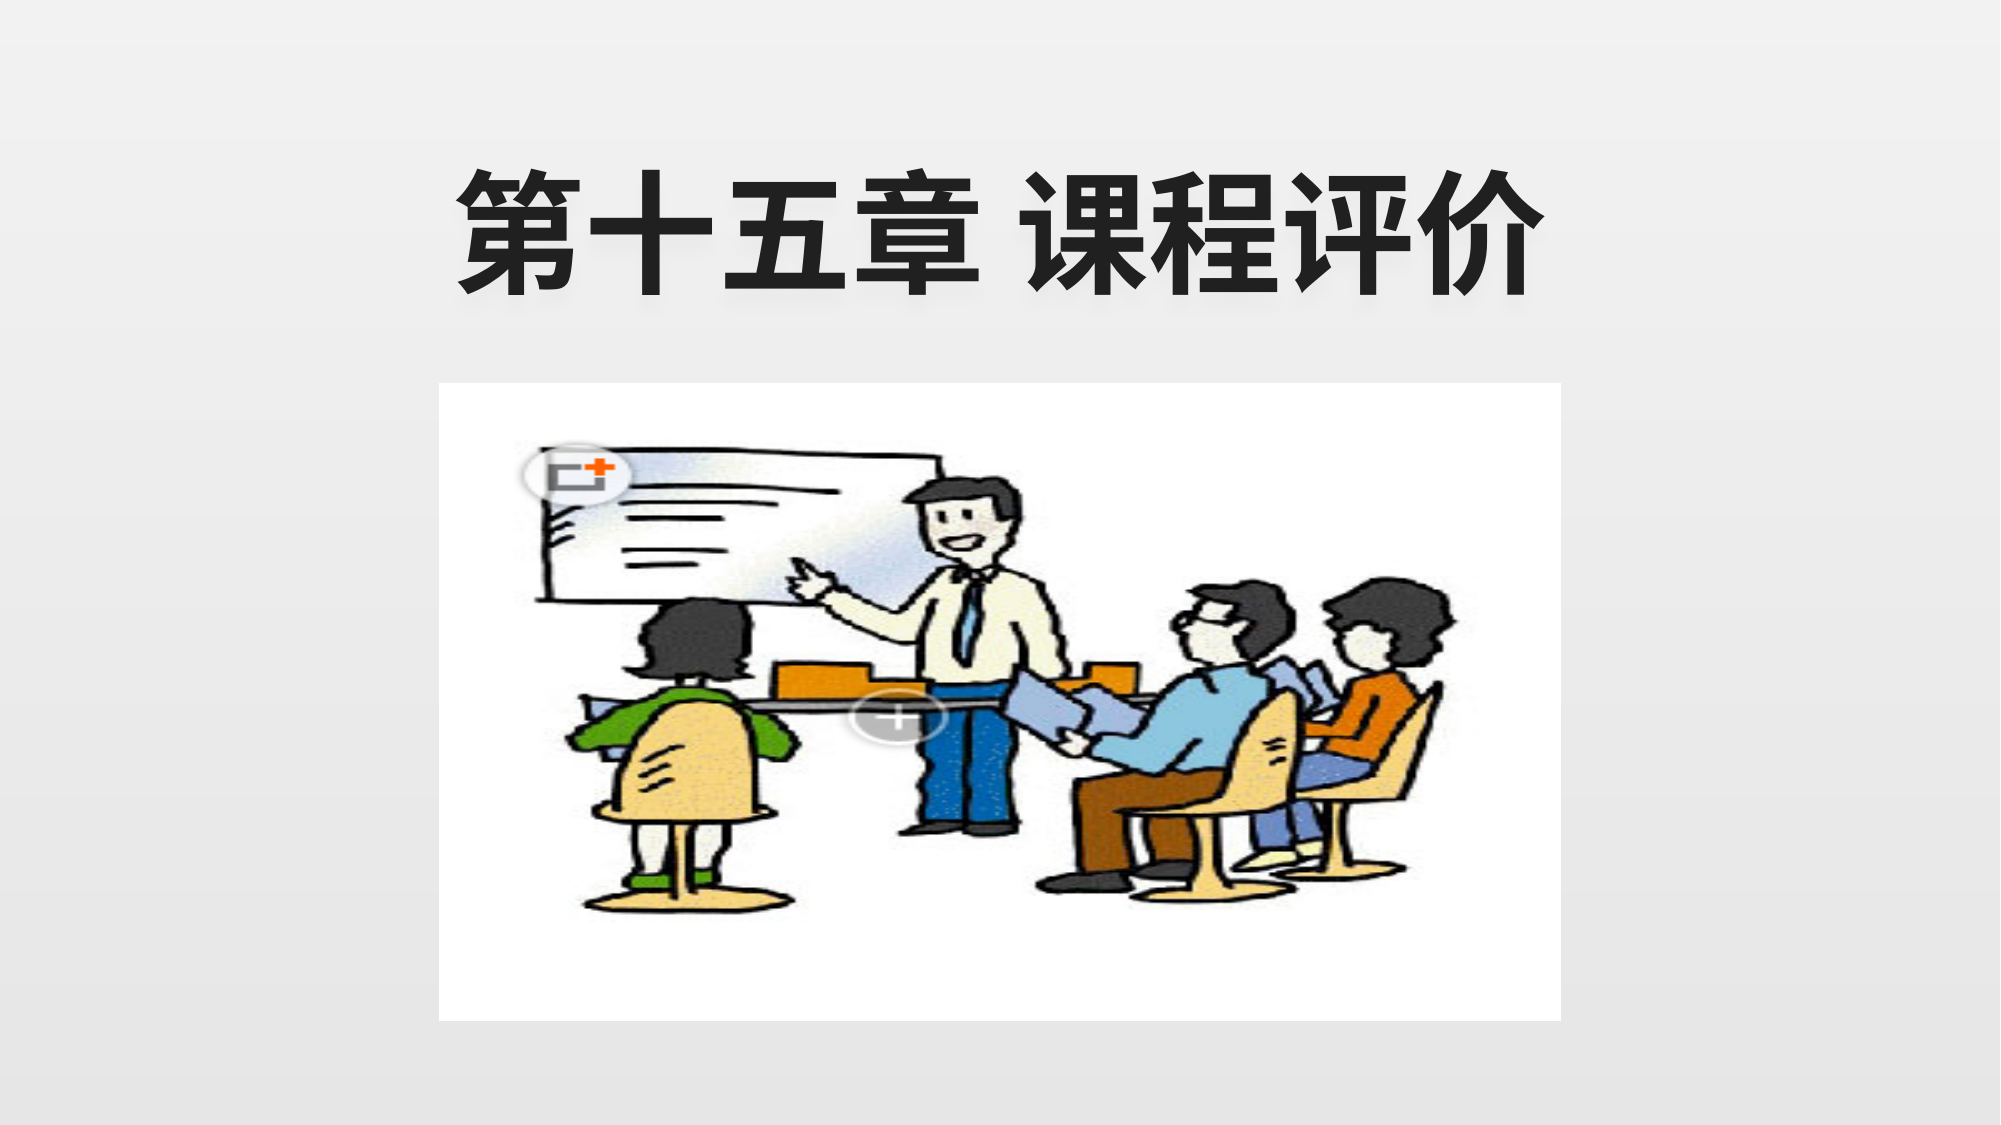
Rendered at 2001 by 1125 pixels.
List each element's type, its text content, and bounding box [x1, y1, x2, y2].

title 第十五章 课程评价 [311, 151, 1689, 330]
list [439, 383, 1561, 1021]
